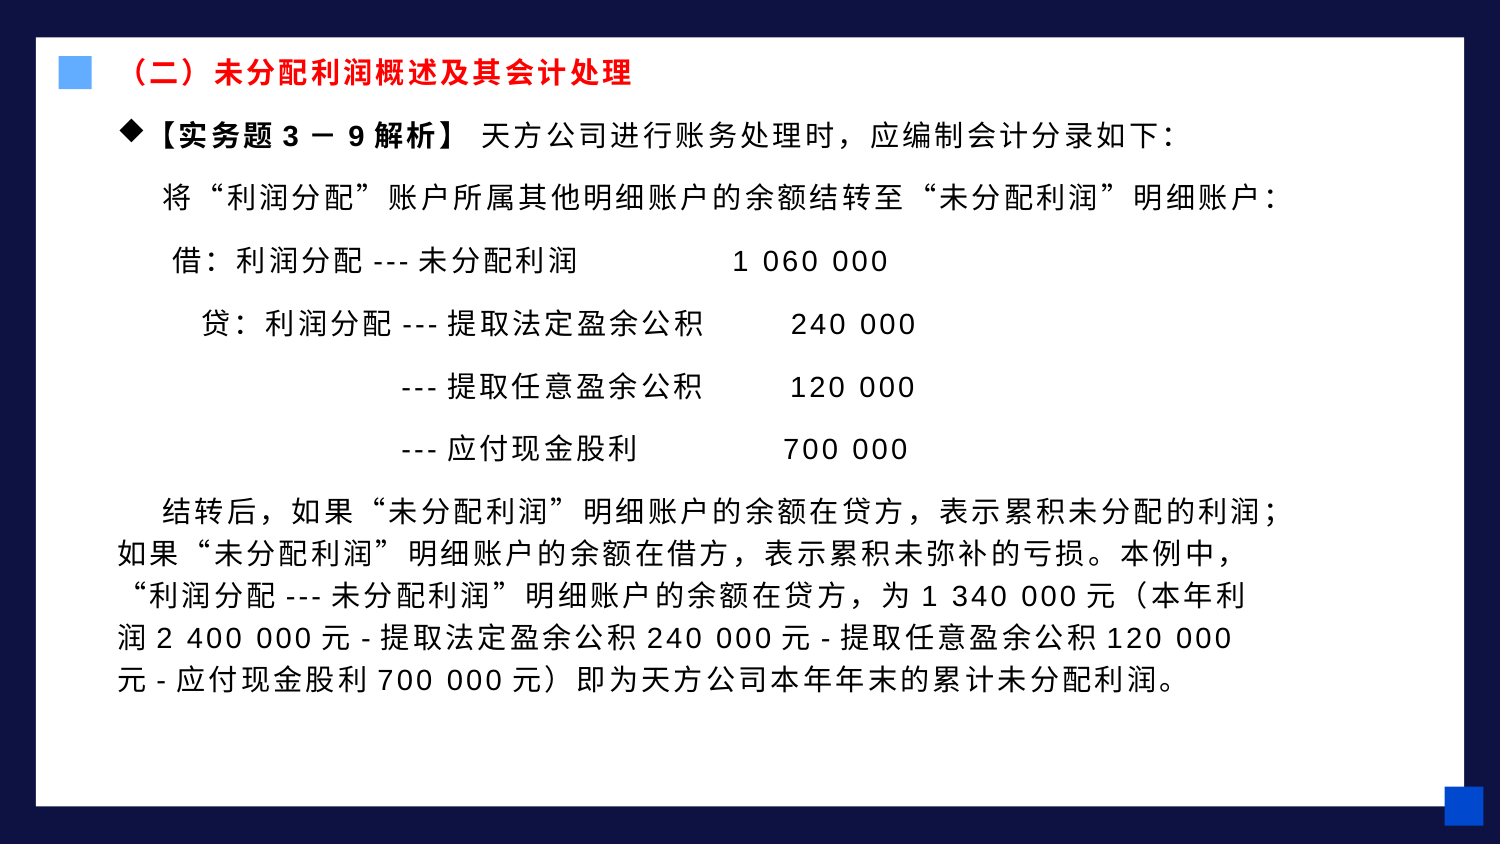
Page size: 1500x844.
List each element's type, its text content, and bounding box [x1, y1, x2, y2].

list （二）未分配利润概述及其会计处理 【实务题3－9解析】 天方公司进行账务处理时，应编制会计分录如下： 将“利润分配”账户所属其他明细账户的余额结转至“未分配利润”明细账户： 借：利润分配---未分配利润 1 060 000 贷：利润分配---提取法定盈余公积 240 000 ---提取任意盈余公积 120 000 ---应付现金股利 700 000 结转后，如果“未分配利润”明细账户的余额在贷方，表示累积未分配的利润；如果“未分配利润”明细账户的余额在借方，表示累积未弥补的亏损。本例中，“利润分配---未分配利润”明细账户的余额在贷方，为1 340 000元（本年利润2 400 000元-提取法定盈余公积240 000元-提取任意盈余公积120 000元-应付现金股利700 000元）即为天方公司本年年末的累计未分配利润。 [100, 46, 1285, 472]
